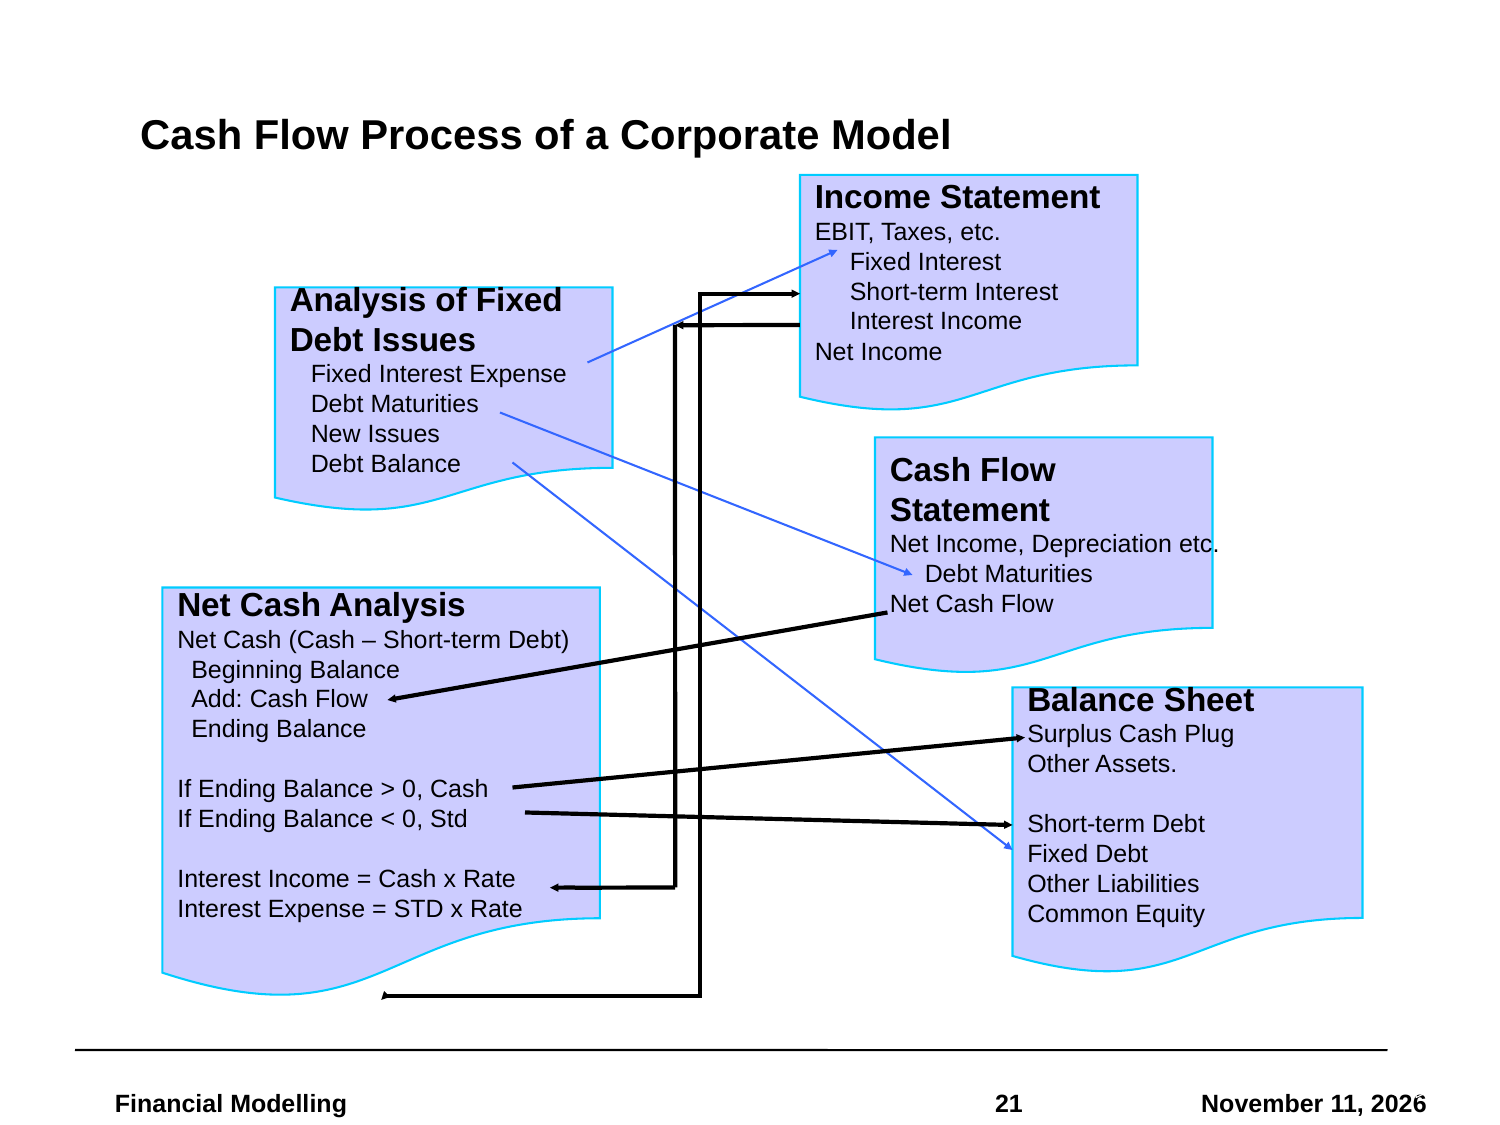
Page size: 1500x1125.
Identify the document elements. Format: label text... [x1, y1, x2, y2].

text_box Balance Sheet Surplus Cash Plug Other Assets. Short-term Debt Fixed Debt Other Liabilities Common Equity [1012, 687, 1363, 972]
text_box [743, 249, 838, 292]
text_box Analysis of Fixed Debt Issues Fixed Interest Expense Debt Maturities New Issues Debt Balance [275, 287, 613, 510]
text_box Net Cash Analysis Net Cash (Cash – Short-term Debt) Beginning Balance Add: Cash Flow Ending Balance If Ending Balance > 0, Cash If Ending Balance < 0, Std Interest Income = Cash x Rate Interest Expense = STD x Rate [162, 587, 375, 995]
title Cash Flow Process of a Corporate Model [124, 99, 1413, 226]
text_box [980, 825, 1013, 850]
text_box Income Statement EBIT, Taxes, etc. Fixed Interest Short-term Interest Interest Income Net Income [800, 174, 1138, 410]
text_box [804, 819, 1013, 829]
text_box Cash Flow Statement Net Income, Depreciation etc. Debt Maturities Net Cash Flow [875, 437, 1213, 672]
text_box [804, 734, 1025, 760]
text_box [804, 532, 913, 576]
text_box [380, 293, 801, 978]
